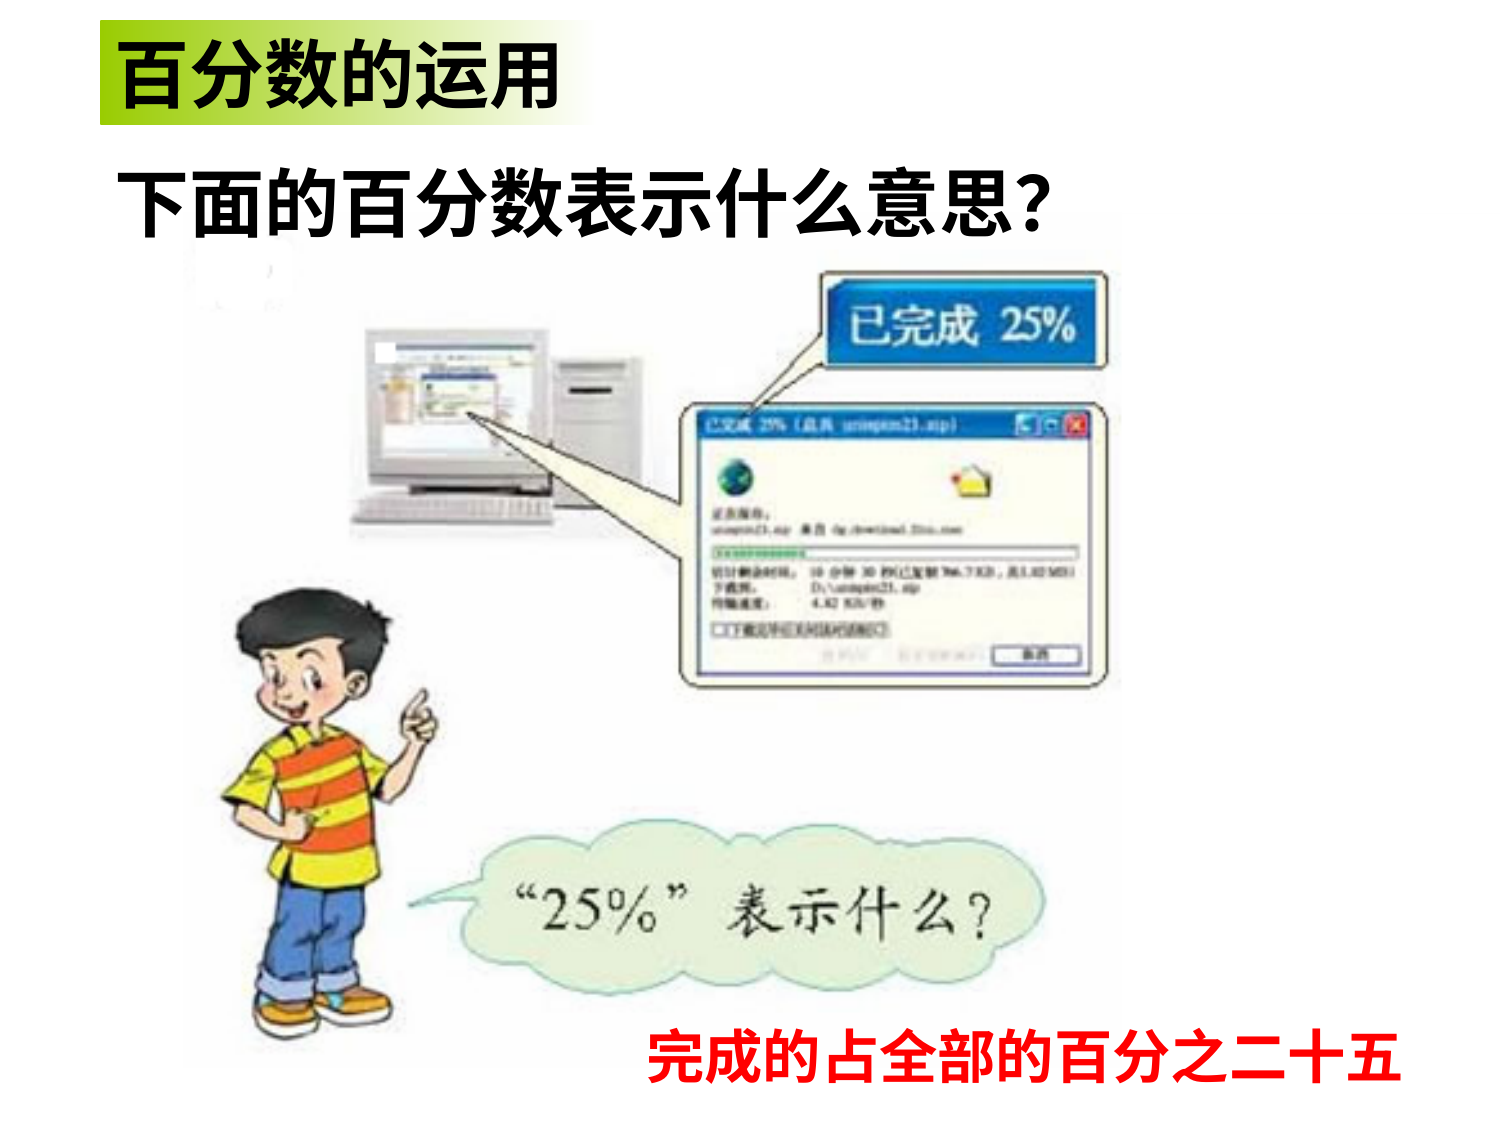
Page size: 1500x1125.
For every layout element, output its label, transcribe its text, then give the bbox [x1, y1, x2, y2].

text_box 下面的百分数表示什么意思？ [100, 148, 1211, 254]
picture [182, 212, 1500, 1125]
text_box 百分数的运用 [100, 20, 597, 125]
